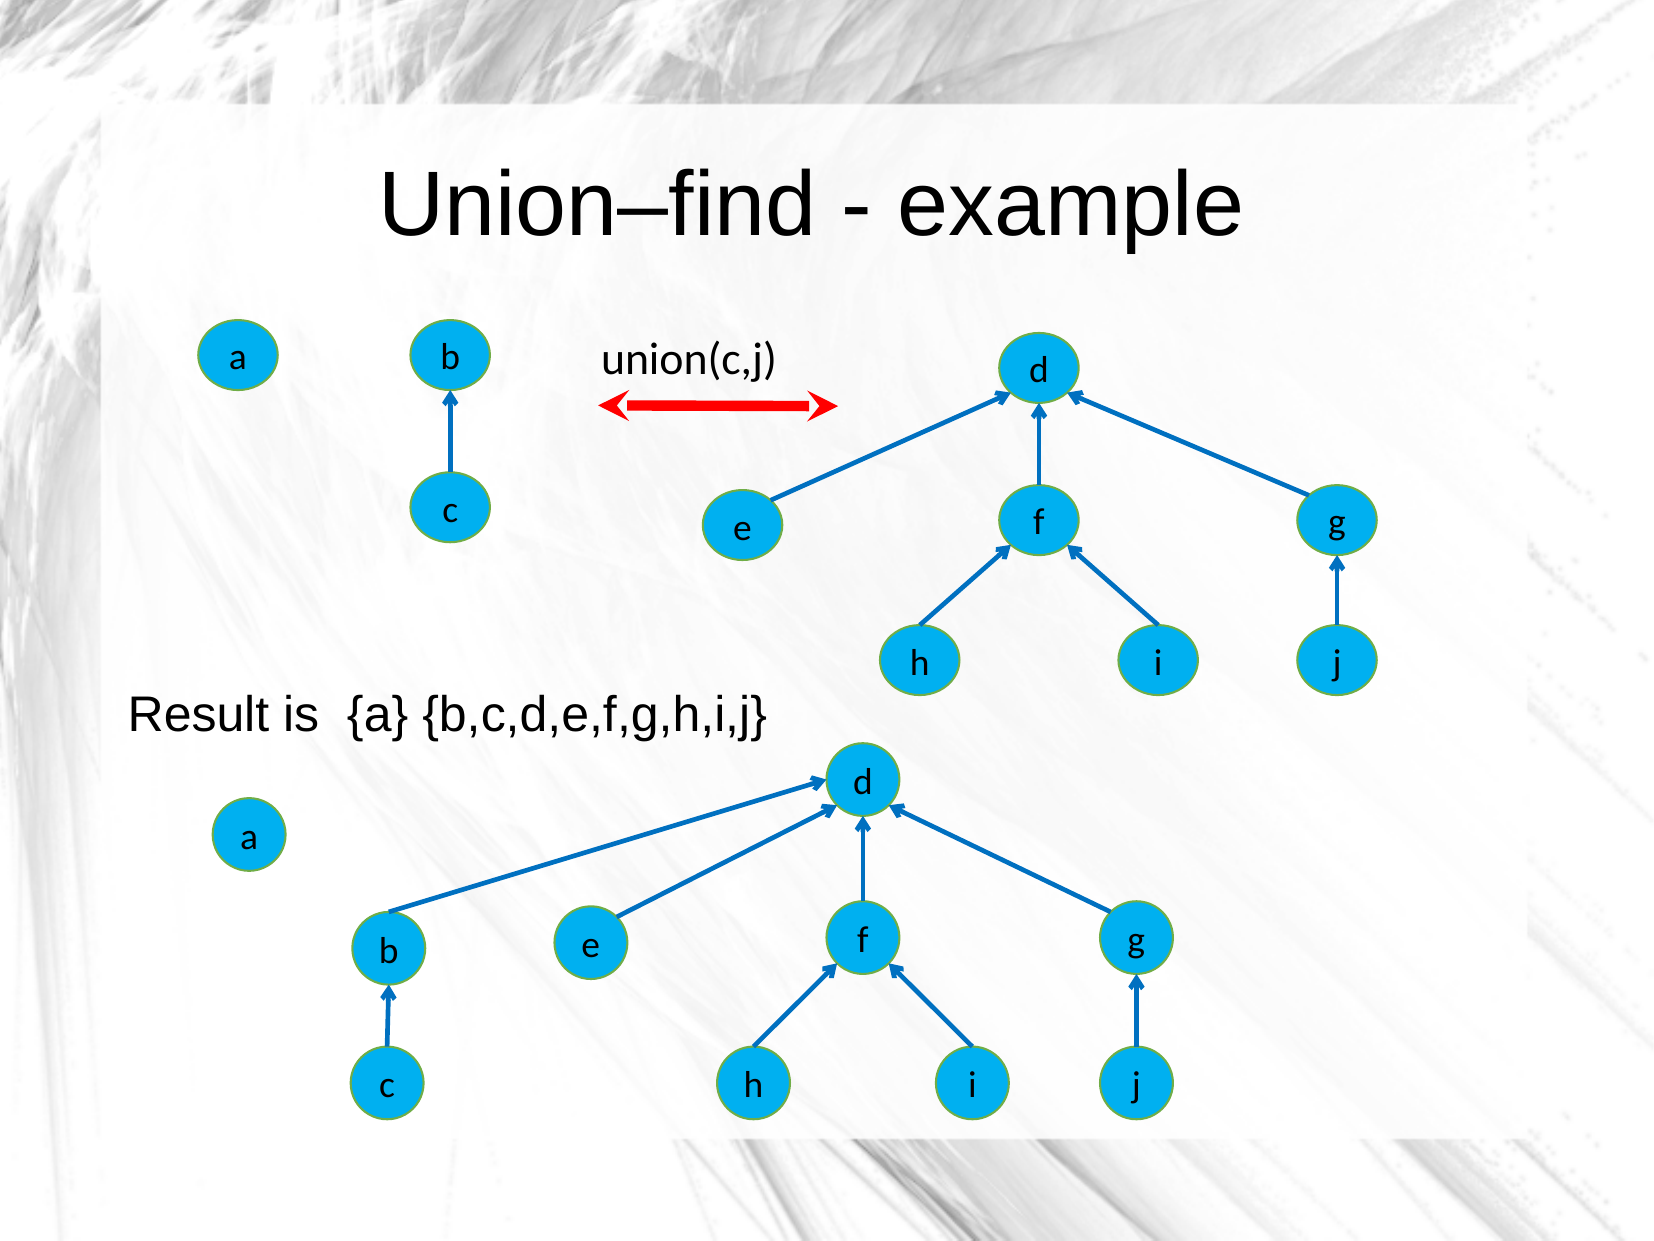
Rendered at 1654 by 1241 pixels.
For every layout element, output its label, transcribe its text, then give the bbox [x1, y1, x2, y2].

list Result is {a} {b,c,d,e,f,g,h,i,j} [118, 319, 1571, 1109]
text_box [702, 332, 1377, 695]
text_box a [211, 797, 287, 872]
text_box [410, 319, 490, 543]
title Union–find - example [118, 93, 1506, 299]
text_box a [197, 319, 279, 392]
picture [0, 0, 1654, 1241]
text_box union(c,j) [586, 321, 852, 391]
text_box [350, 743, 1173, 1120]
